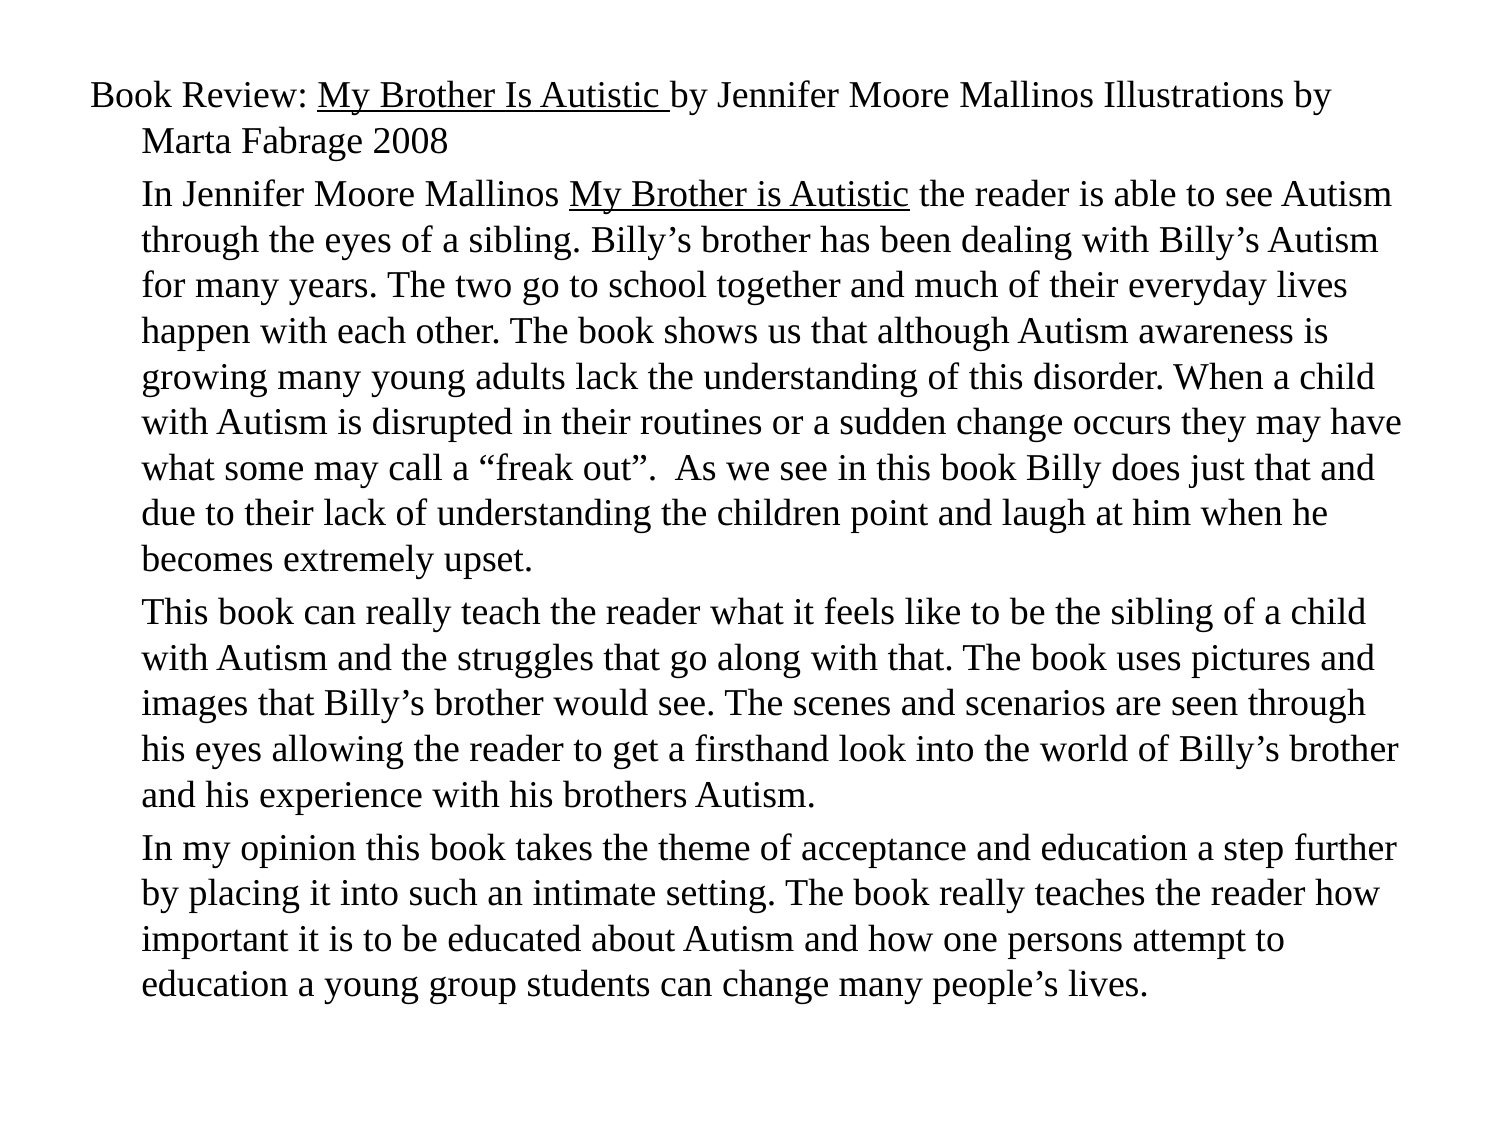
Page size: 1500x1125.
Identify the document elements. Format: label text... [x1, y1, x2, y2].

list Book Review: My Brother Is Autistic by Jennifer Moore Mallinos Illustrations by Marta Fabrage 2008 In Jennifer Moore Mallinos My Brother is Autistic the reader is able to see Autism through the eyes of a sibling. Billy’s brother has been dealing with Billy’s Autism for many years. The two go to school together and much of their everyday lives happen with each other. The book shows us that although Autism awareness is growing many young adults lack the understanding of this disorder. When a child with Autism is disrupted in their routines or a sudden change occurs they may have what some may call a “freak out”. As we see in this book Billy does just that and due to their lack of understanding the children point and laugh at him when he becomes extremely upset. This book can really teach the reader what it feels like to be the sibling of a child with Autism and the struggles that go along with that. The book uses pictures and images that Billy’s brother would see. The scenes and scenarios are seen through his eyes allowing the reader to get a firsthand look into the world of Billy’s brother and his experience with his brothers Autism. In my opinion this book takes the theme of acceptance and education a step further by placing it into such an intimate setting. The book really teaches the reader how important it is to be educated about Autism and how one persons attempt to education a young group students can change many people’s lives. [75, 62, 1425, 1038]
